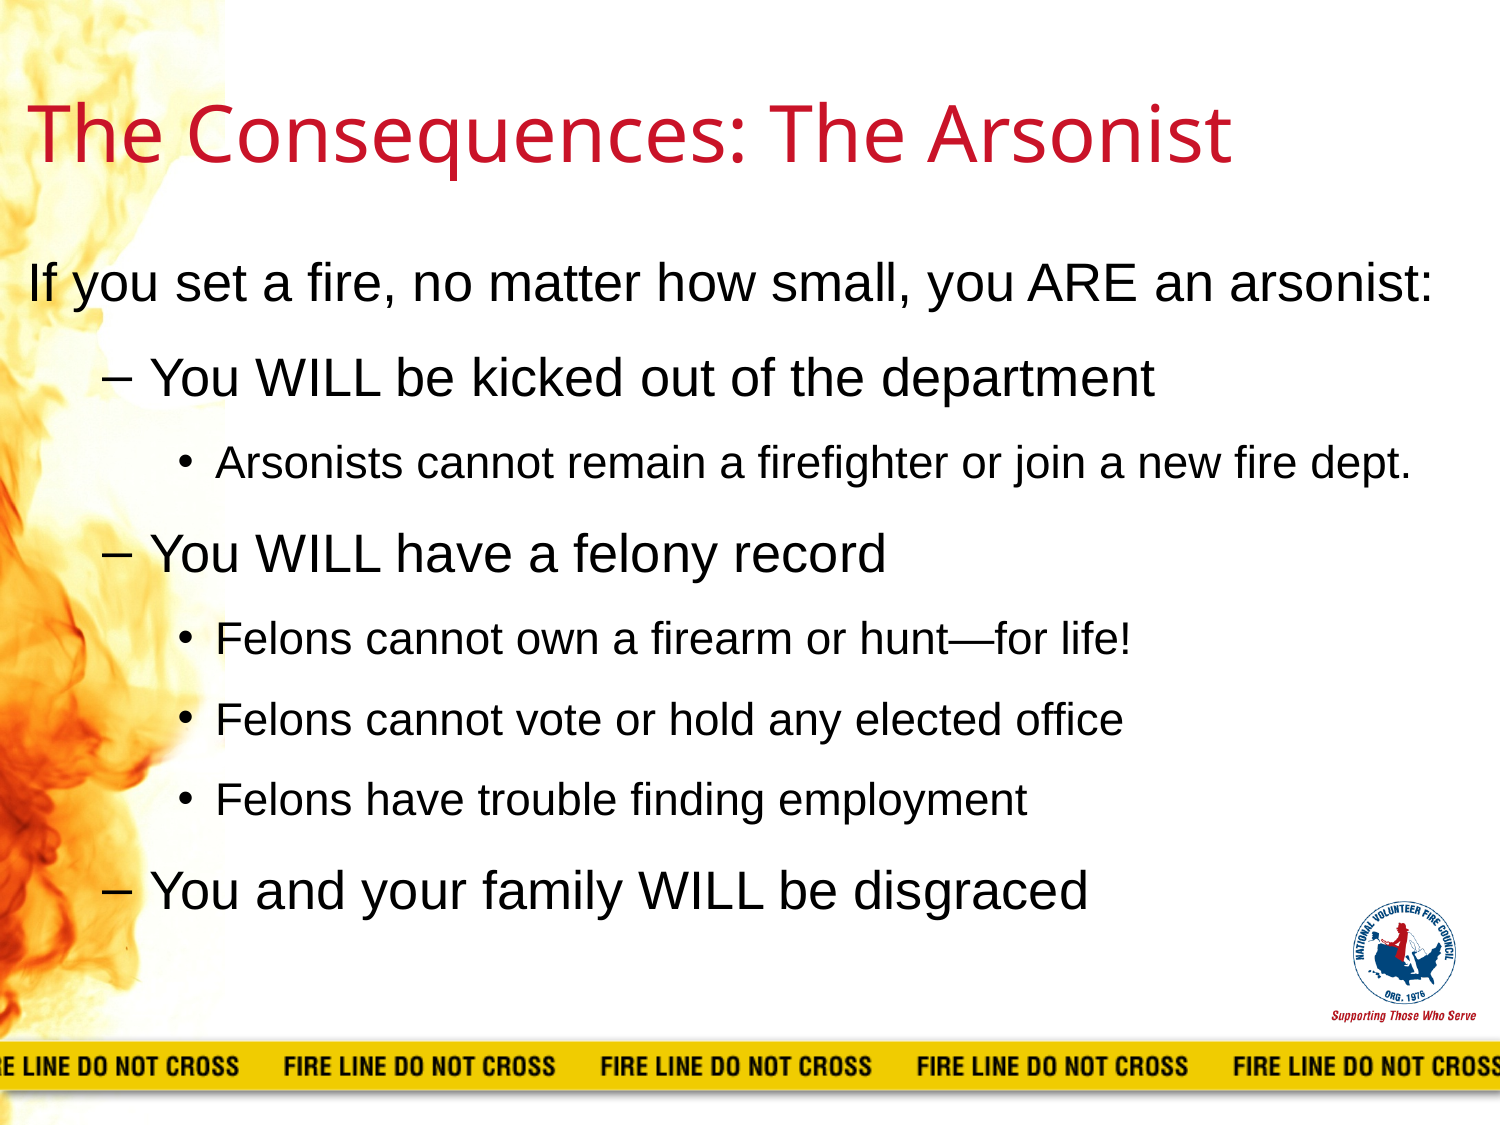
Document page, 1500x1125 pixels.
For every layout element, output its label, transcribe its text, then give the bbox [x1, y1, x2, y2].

title The Consequences: The Arsonist [229, 37, 1488, 220]
picture [0, 0, 1500, 1125]
list If you set a fire, no matter how small, you ARE an arsonist: You WILL be kicked out of the department Arsonists cannot remain a firefighter or join a new fire dept. You WILL have a felony record Felons cannot own a firearm or hunt—for life! Felons cannot vote or hold any elected office Felons have trouble finding employment You and your family WILL be disgraced [229, 220, 1488, 960]
